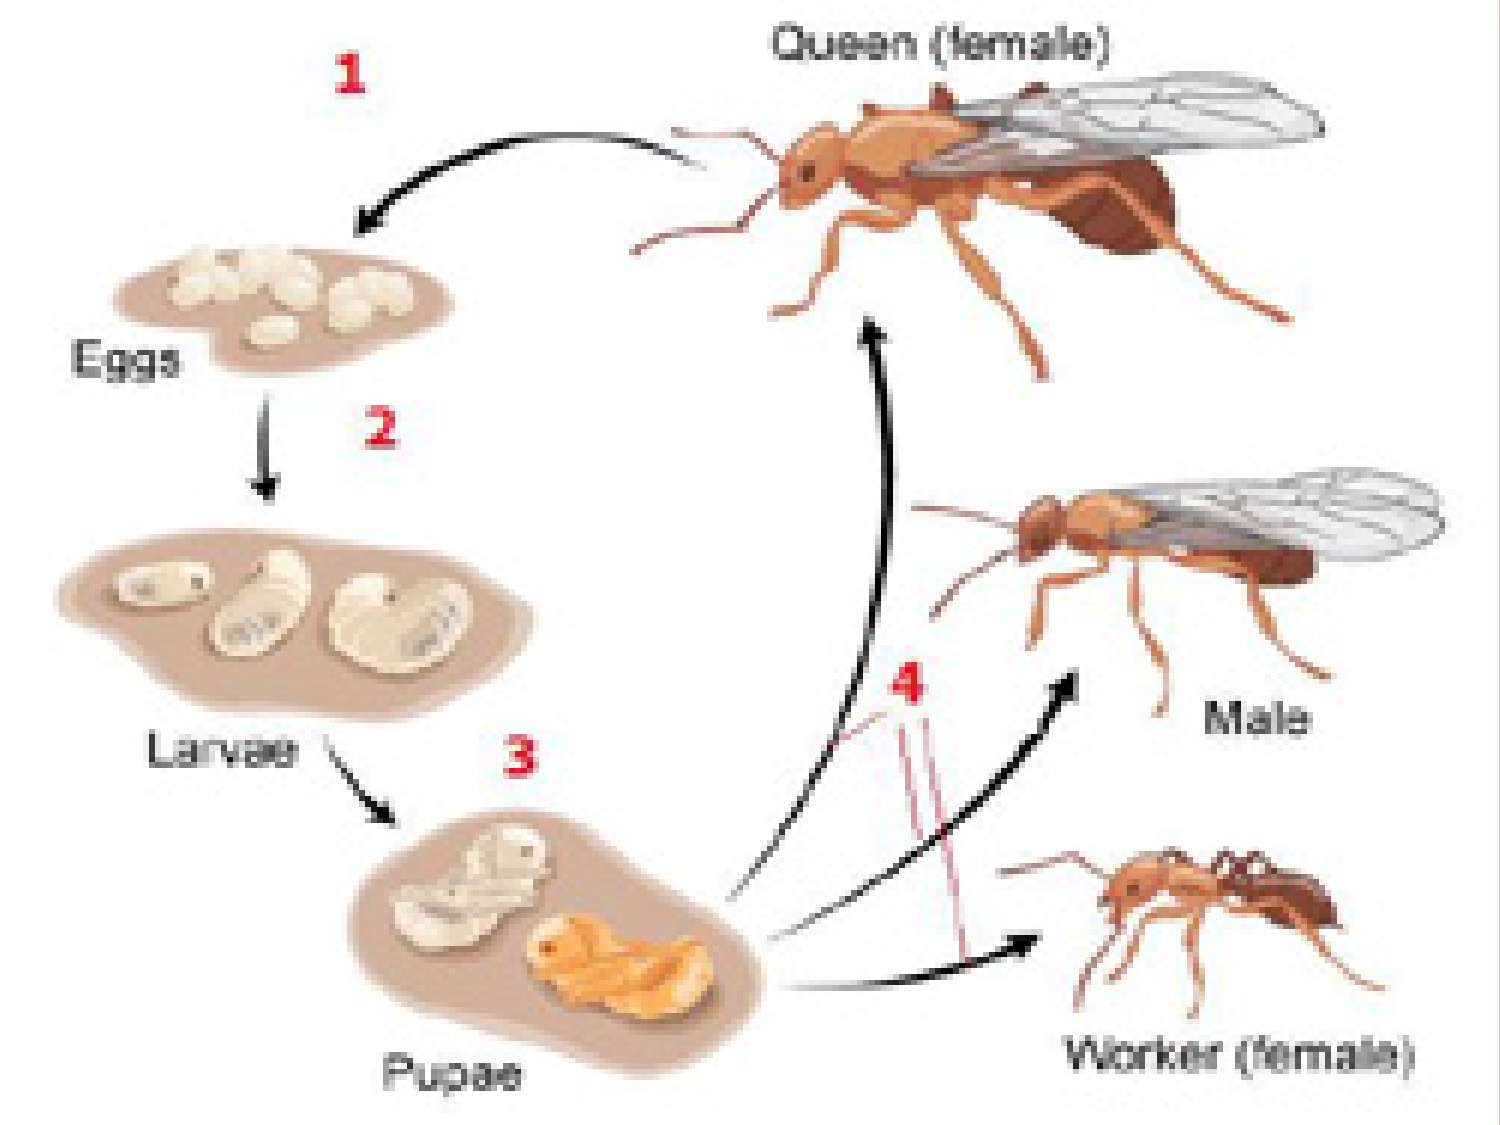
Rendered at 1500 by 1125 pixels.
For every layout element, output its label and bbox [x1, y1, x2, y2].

list [0, 0, 1499, 1125]
